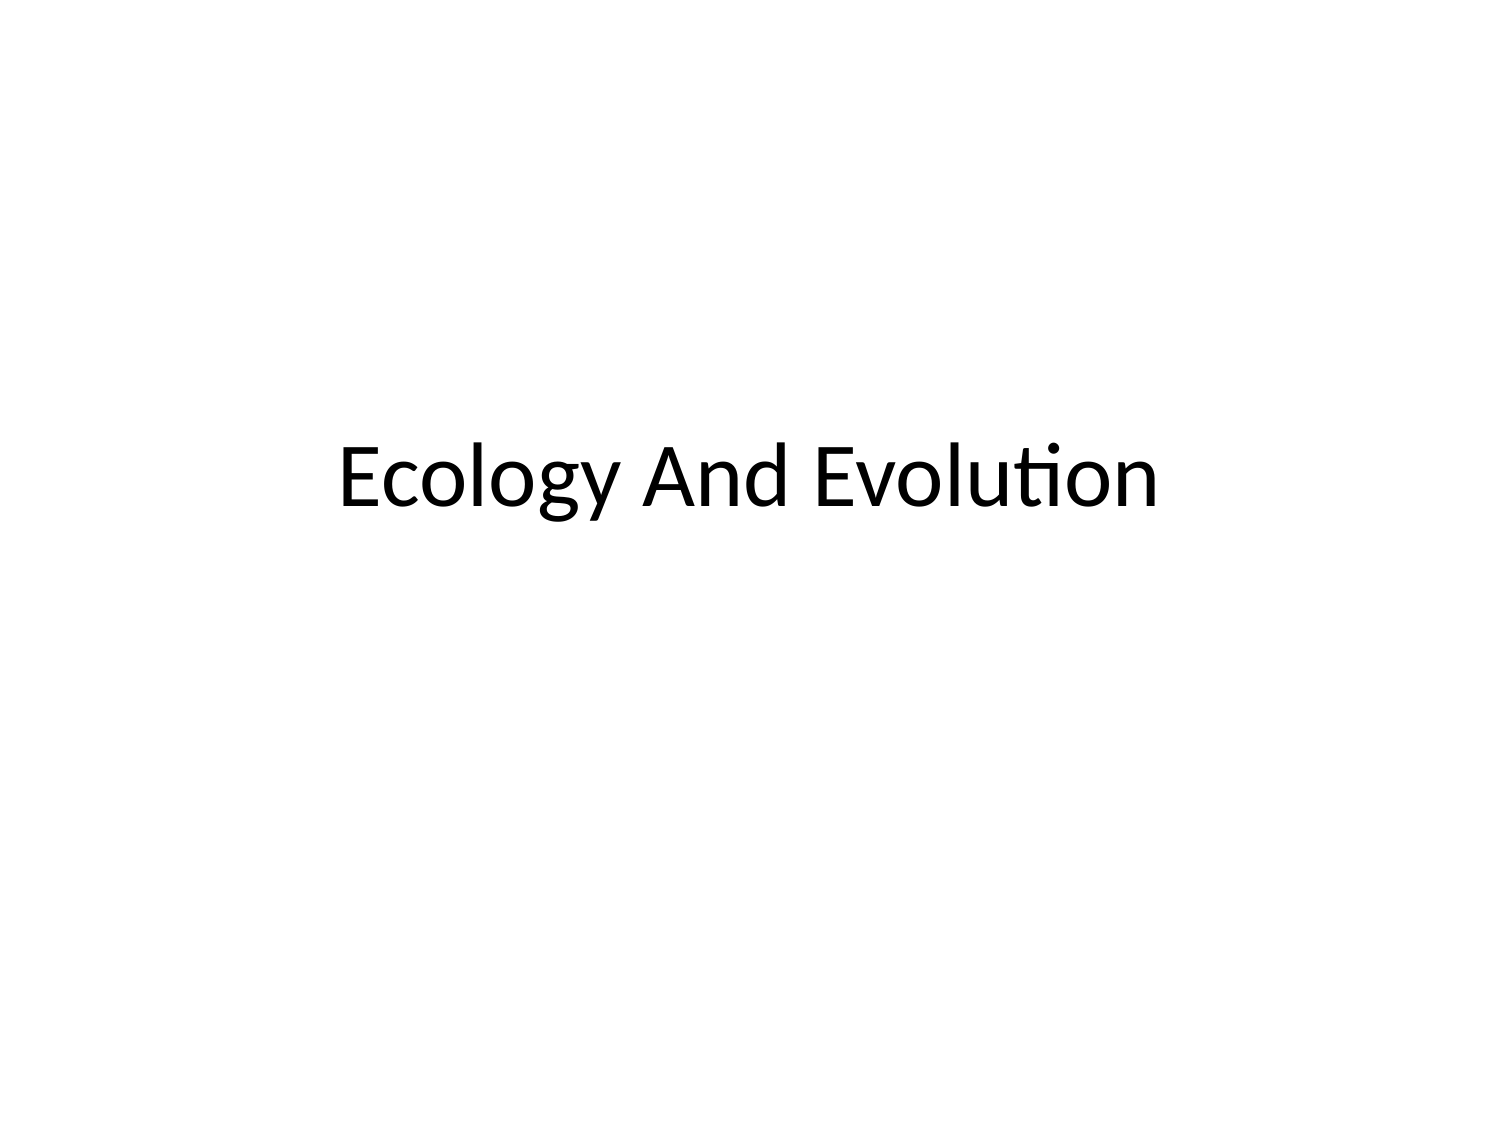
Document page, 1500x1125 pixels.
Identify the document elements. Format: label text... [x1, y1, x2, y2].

title Ecology And Evolution [112, 349, 1388, 591]
